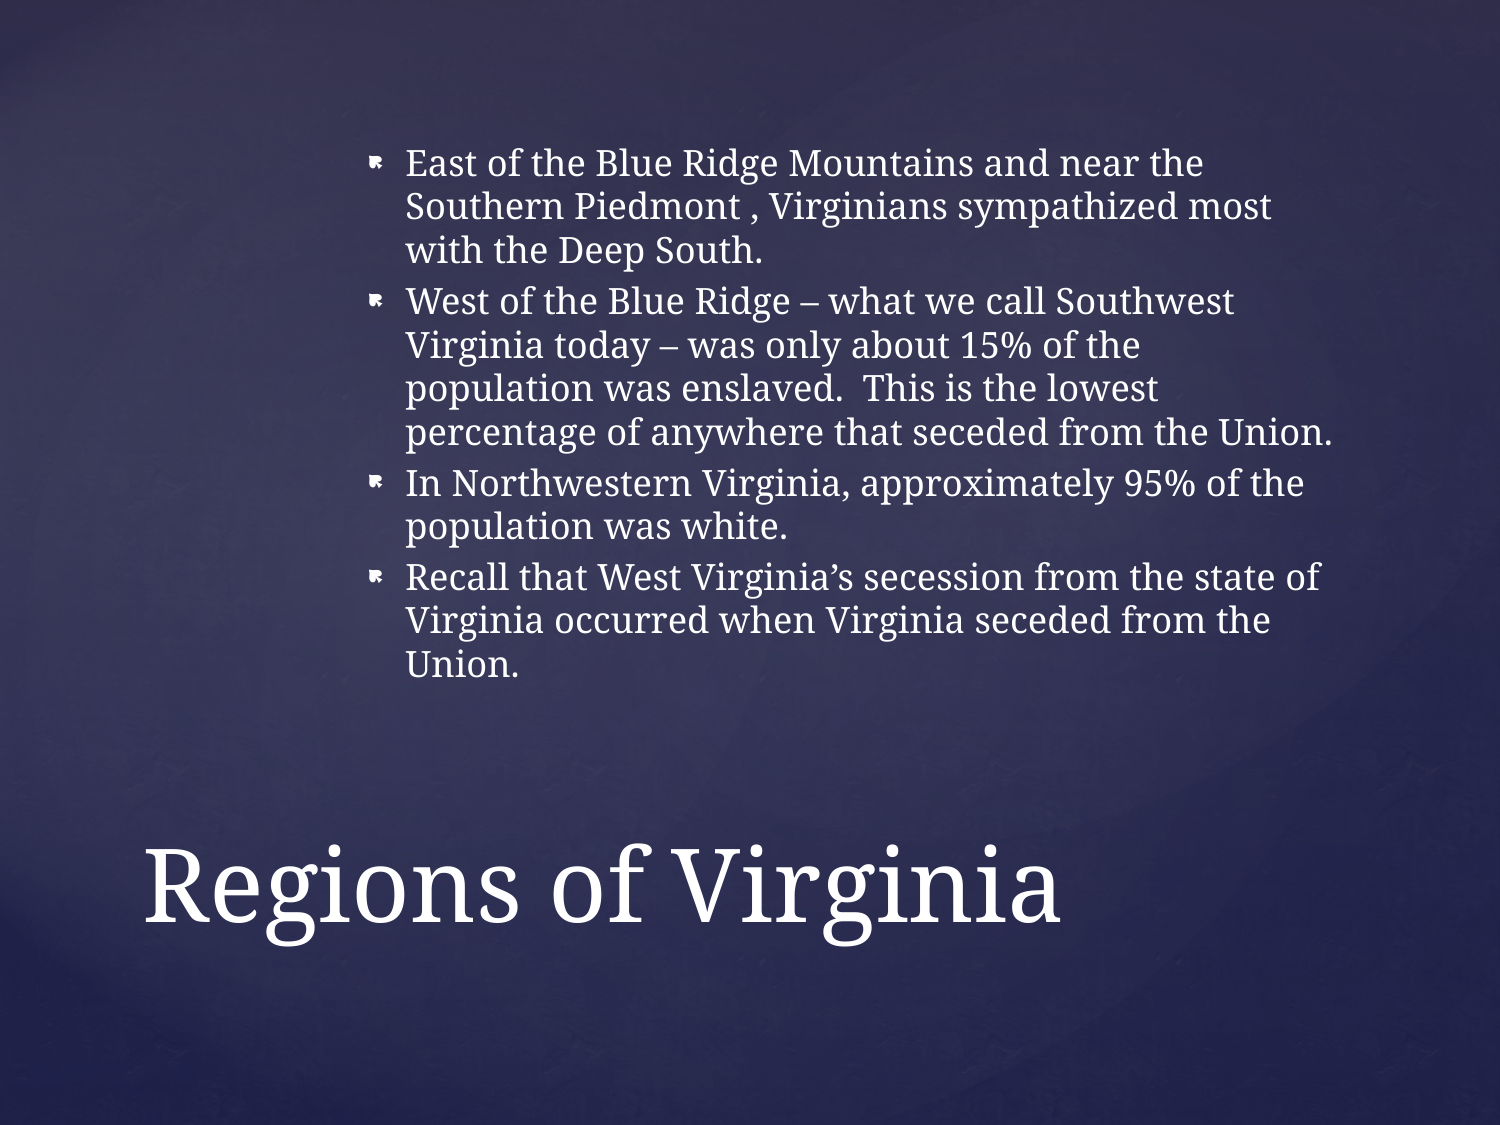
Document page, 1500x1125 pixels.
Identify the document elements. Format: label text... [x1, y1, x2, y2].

list East of the Blue Ridge Mountains and near the Southern Piedmont , Virginians sympathized most with the Deep South. West of the Blue Ridge – what we call Southwest Virginia today – was only about 15% of the population was enslaved. This is the lowest percentage of anywhere that seceded from the Union. In Northwestern Virginia, approximately 95% of the population was white. Recall that West Virginia’s secession from the state of Virginia occurred when Virginia seceded from the Union. [350, 112, 1350, 713]
title Regions of Virginia [127, 800, 1365, 950]
